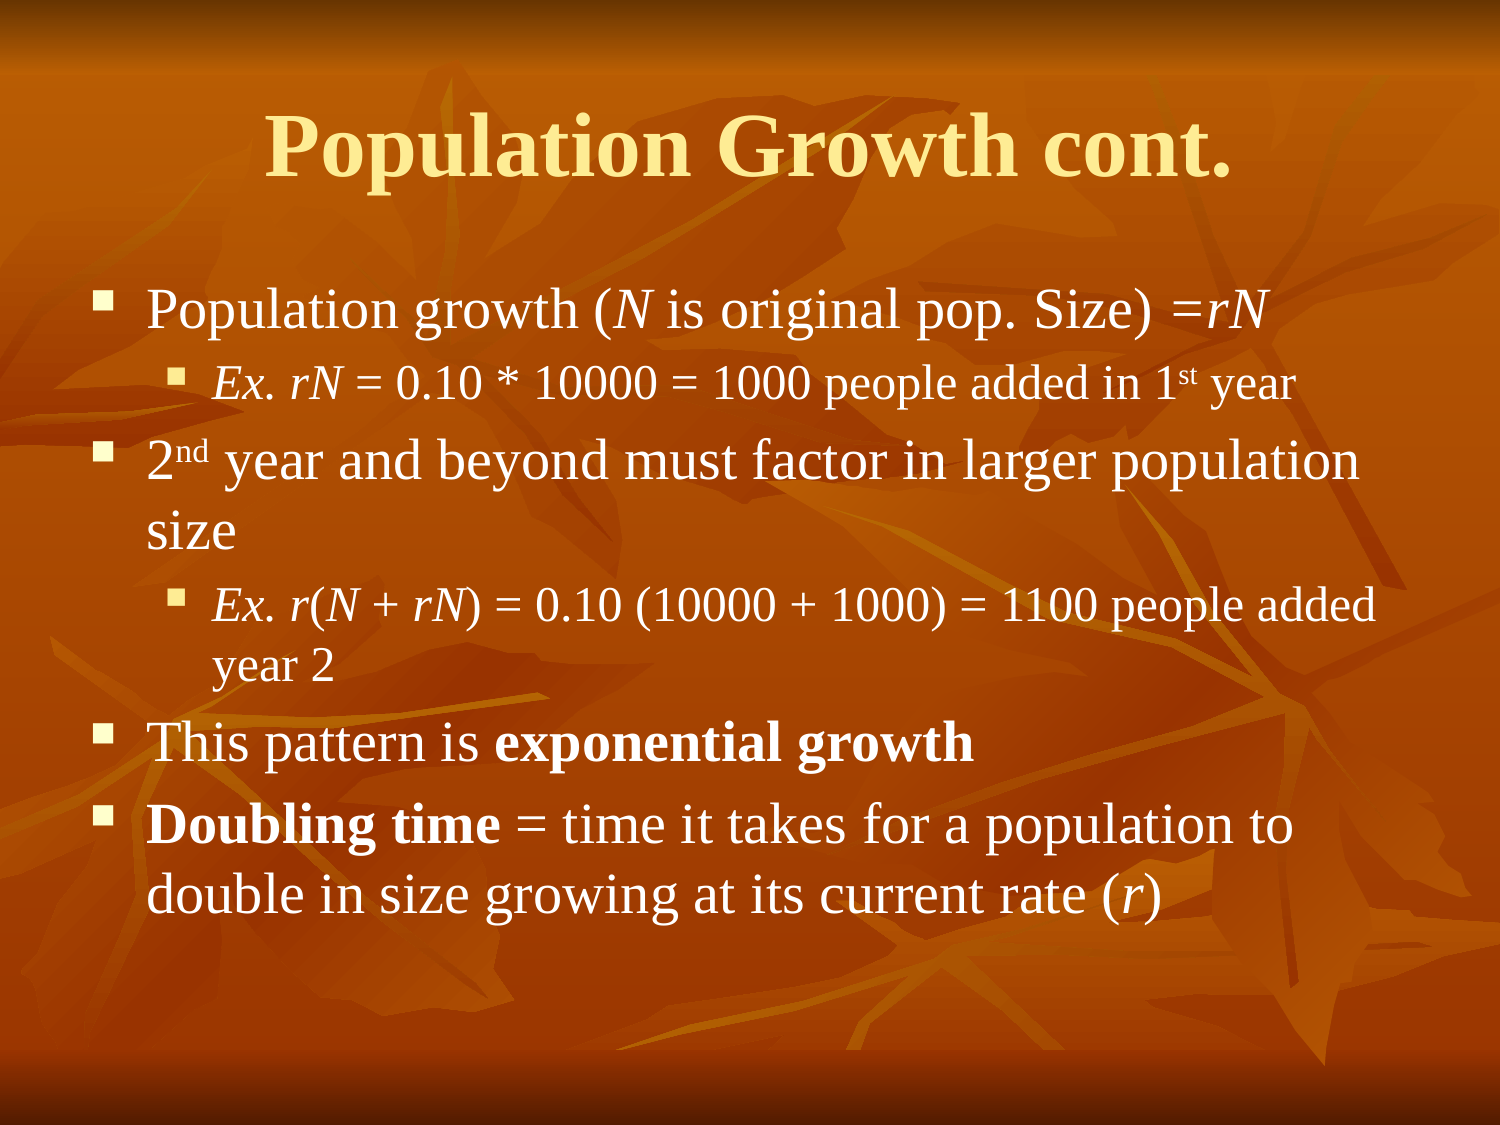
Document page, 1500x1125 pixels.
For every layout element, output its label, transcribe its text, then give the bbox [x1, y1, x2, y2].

title Population Growth cont. [74, 45, 1426, 234]
list Population growth (N is original pop. Size) =rN Ex. rN = 0.10 * 10000 = 1000 people added in 1st year 2nd year and beyond must factor in larger population size Ex. r(N + rN) = 0.10 (10000 + 1000) = 1100 people added year 2 This pattern is exponential growth Doubling time = time it takes for a population to double in size growing at its current rate (r) [74, 262, 1426, 1006]
